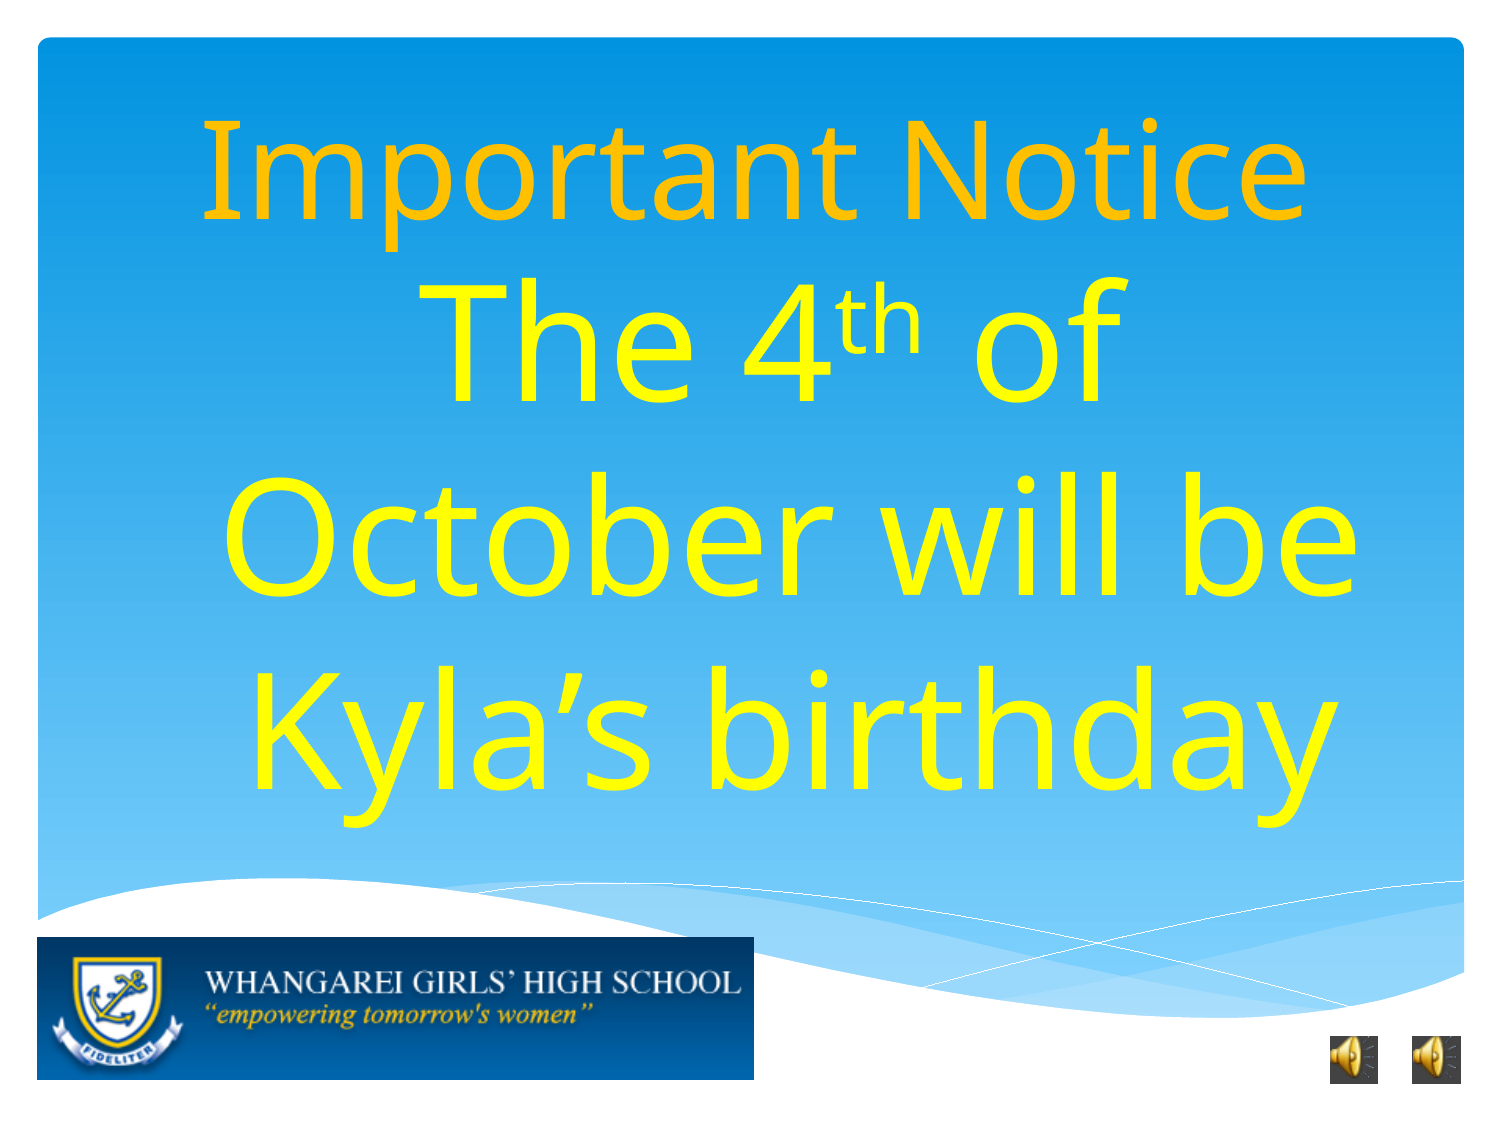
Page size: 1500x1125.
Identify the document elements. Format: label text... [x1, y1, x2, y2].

text_box Important Notice [149, 37, 1362, 255]
picture [1411, 1034, 1462, 1086]
picture [1328, 1034, 1380, 1086]
text_box The 4th of October will be Kyla’s birthday [149, 231, 1391, 963]
picture [37, 937, 754, 1080]
